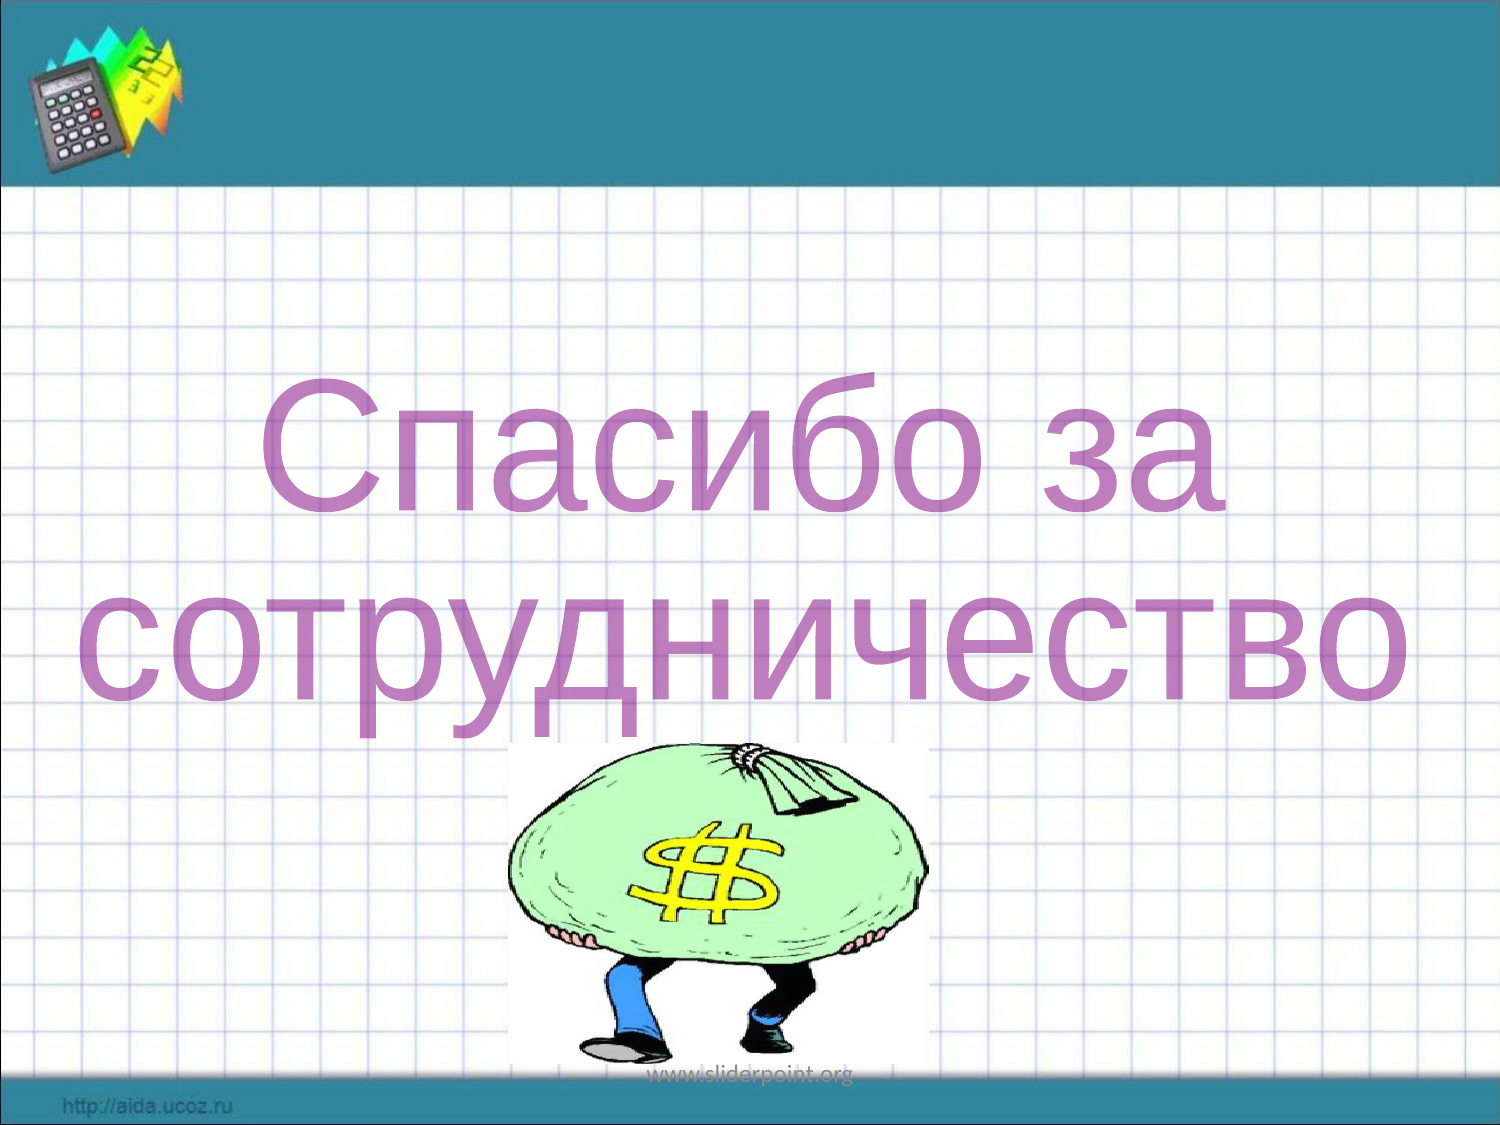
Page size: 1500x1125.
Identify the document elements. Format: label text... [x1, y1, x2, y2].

picture [0, 0, 1500, 1125]
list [507, 743, 929, 1064]
footer www.sliderpoint.org [512, 1042, 988, 1103]
